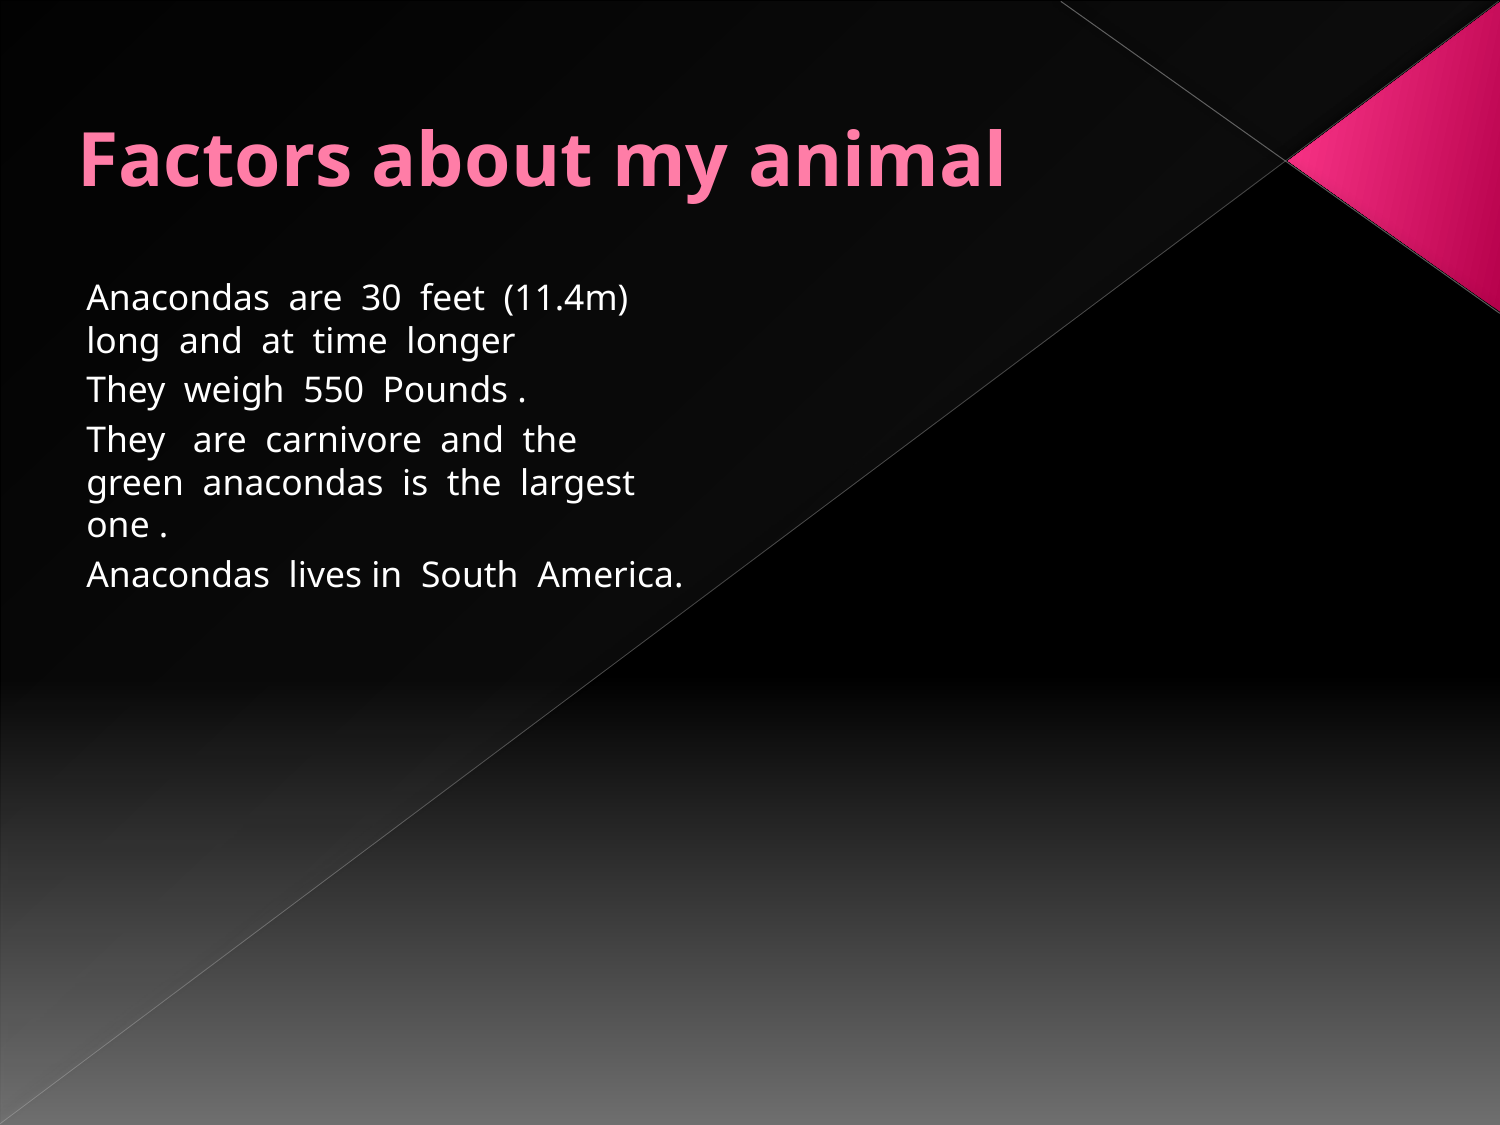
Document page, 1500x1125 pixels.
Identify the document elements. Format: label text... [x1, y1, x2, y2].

list Anacondas are 30 feet (11.4m) long and at time longer They weigh 550 Pounds . They are carnivore and the green anacondas is the largest one . Anacondas lives in South America. [62, 267, 700, 643]
title Factors about my animal [62, 44, 1250, 268]
